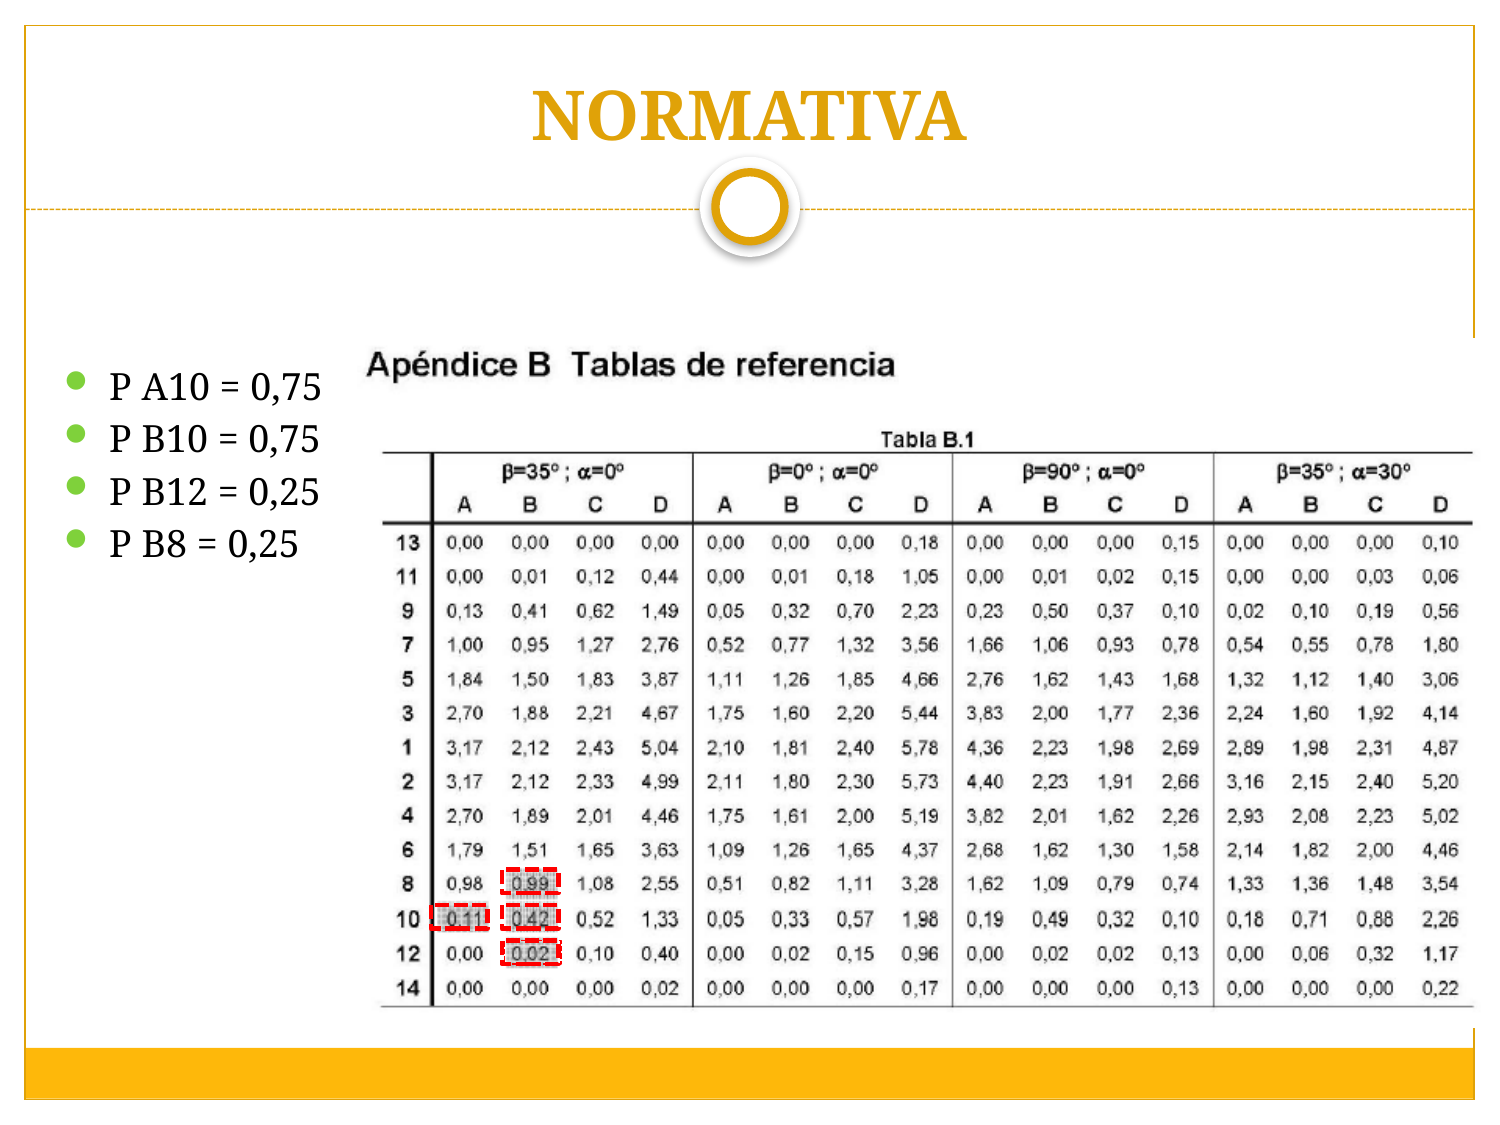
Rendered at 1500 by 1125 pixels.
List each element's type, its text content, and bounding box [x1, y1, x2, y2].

title NORMATIVA [49, 37, 1450, 162]
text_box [430, 869, 559, 965]
list P A10 = 0,75 P B10 = 0,75 P B12 = 0,25 P B8 = 0,25 [49, 250, 1445, 1001]
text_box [339, 337, 1500, 1028]
